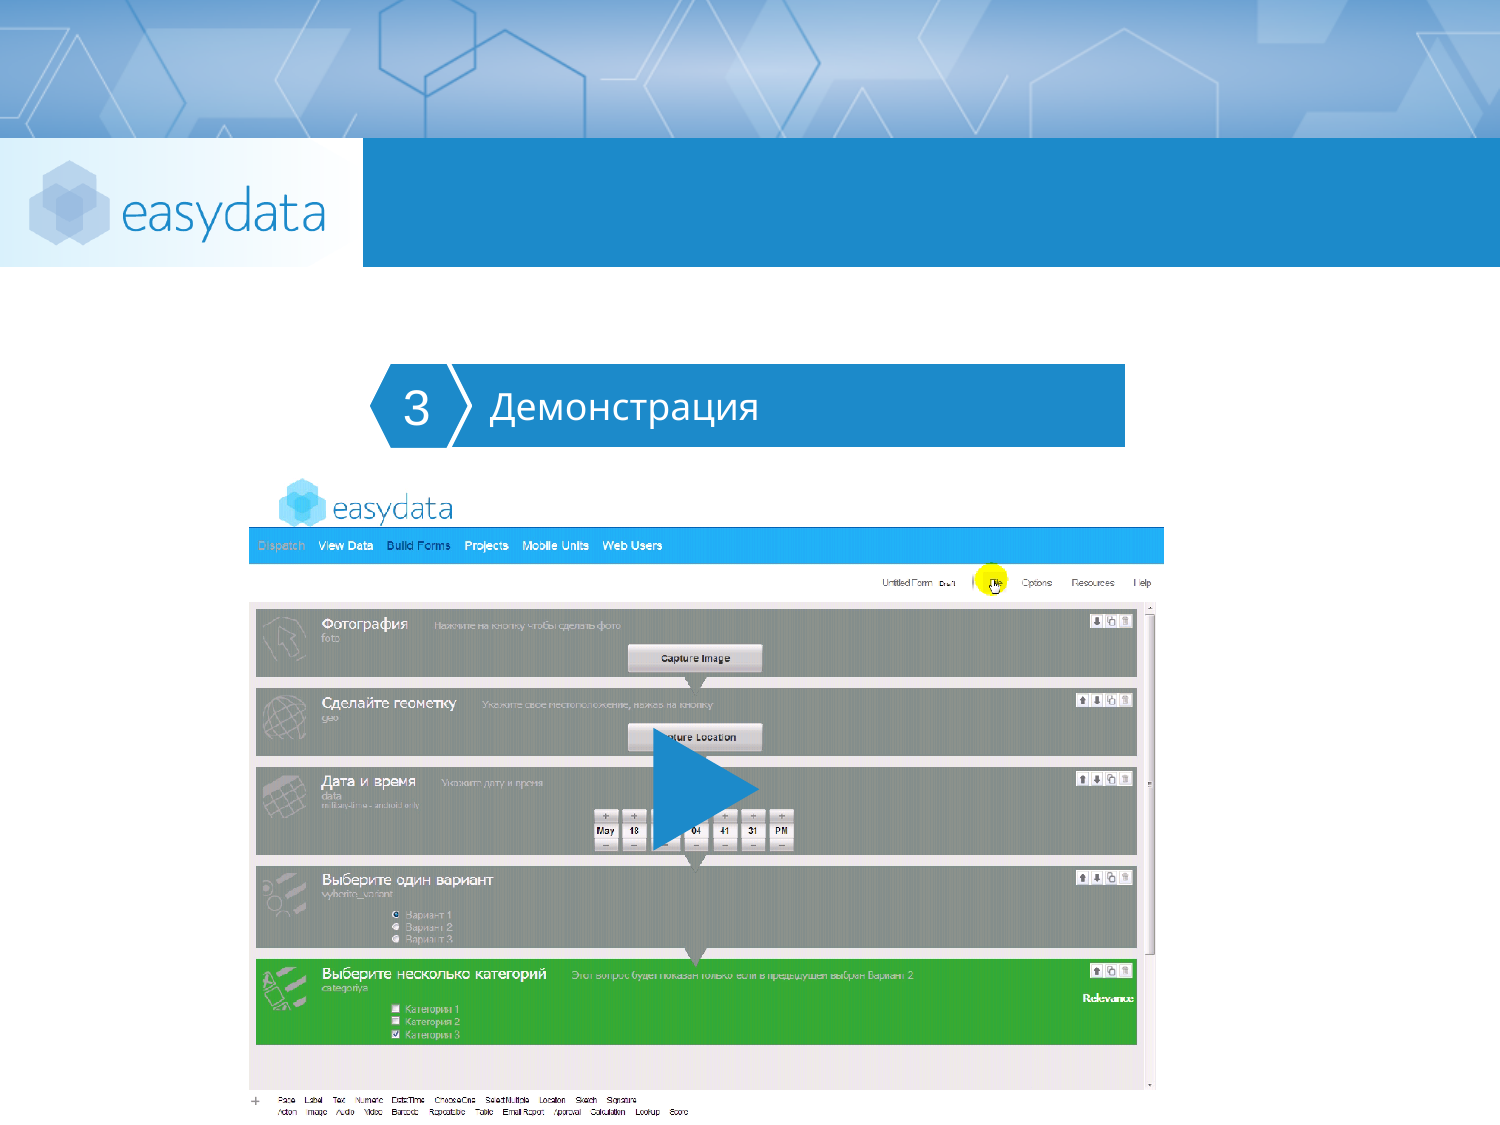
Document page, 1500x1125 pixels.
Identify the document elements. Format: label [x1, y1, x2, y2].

picture [0, 0, 1500, 267]
picture [248, 473, 1164, 1118]
text_box [367, 361, 1128, 451]
